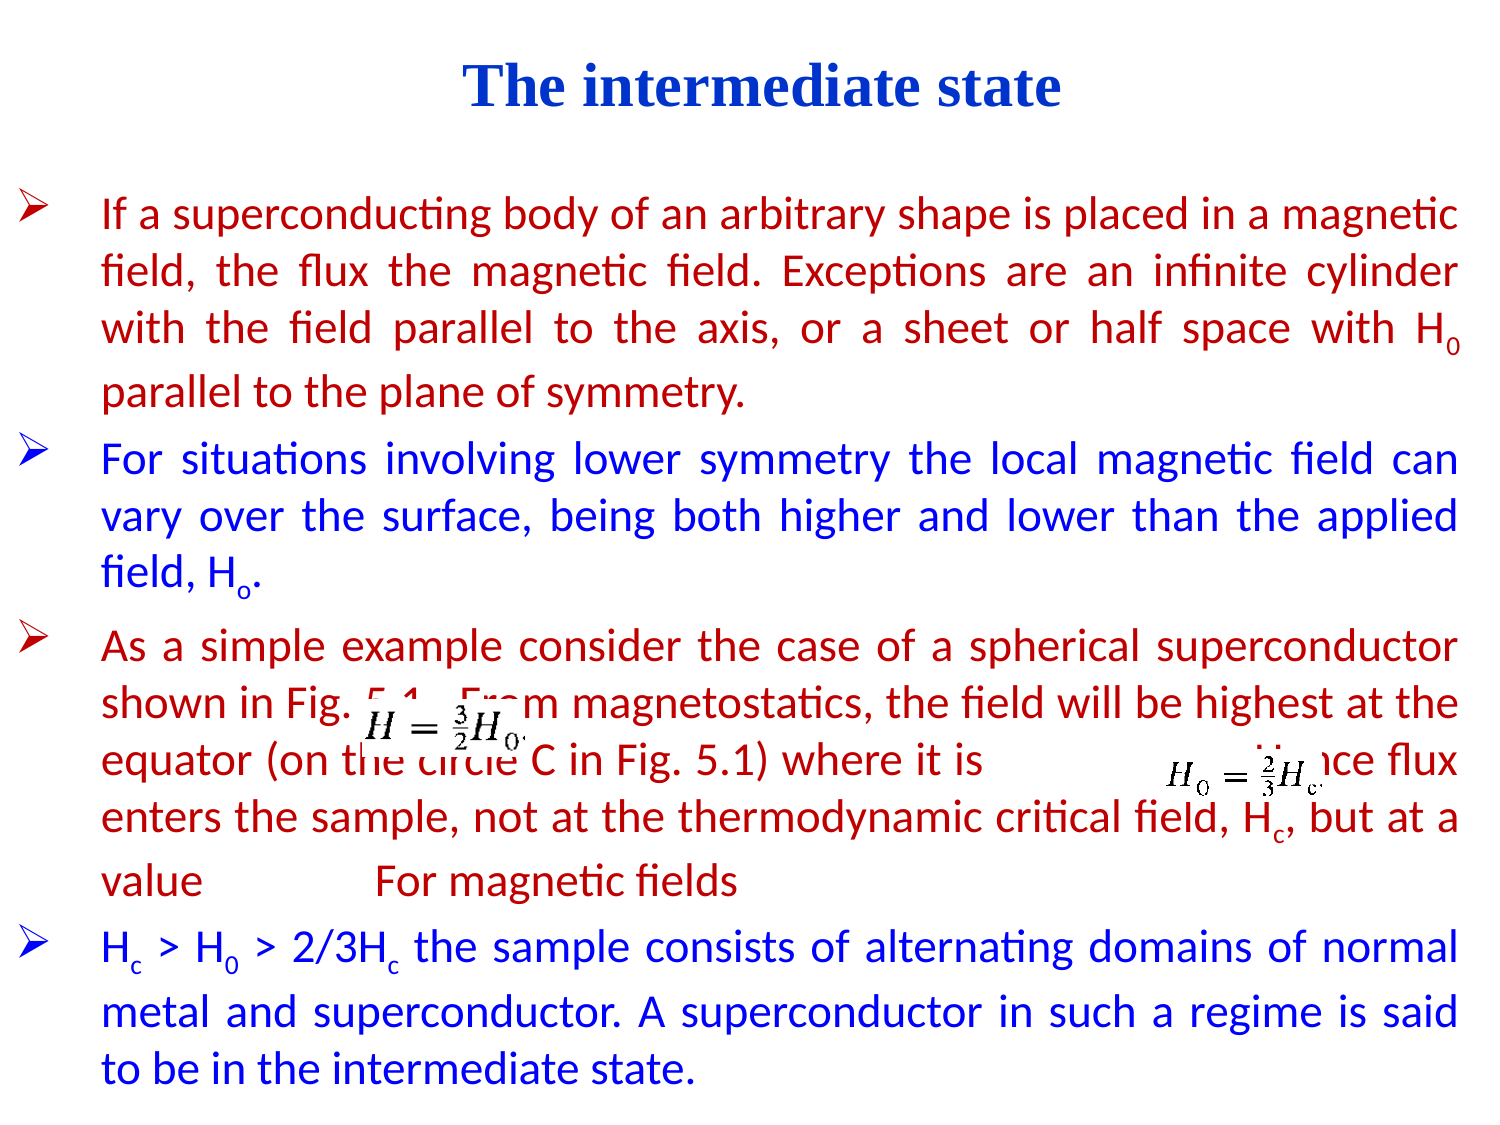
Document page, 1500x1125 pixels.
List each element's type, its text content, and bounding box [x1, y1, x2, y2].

picture [362, 699, 526, 758]
subtitle If a superconducting body of an arbitrary shape is placed in a magnetic field, the flux the magnetic field. Exceptions are an infinite cylinder with the field parallel to the axis, or a sheet or half space with H0 parallel to the plane of symmetry. For situations involving lower symmetry the local magnetic field can vary over the surface, being both higher and lower than the applied field, Ho. As a simple example consider the case of a spherical superconductor shown in Fig. 5.1. From magnetostatics, the field will be highest at the equator (on the circle C in Fig. 5.1) where it is . Hence flux enters the sample, not at the thermodynamic critical field, Hc, but at a value For magnetic fields Hc > H0 > 2/3Hc the sample consists of alternating domains of normal metal and superconductor. A superconductor in such a regime is said to be in the intermediate state. [0, 174, 1475, 1125]
title The intermediate state [125, 0, 1400, 163]
picture [1162, 749, 1323, 802]
